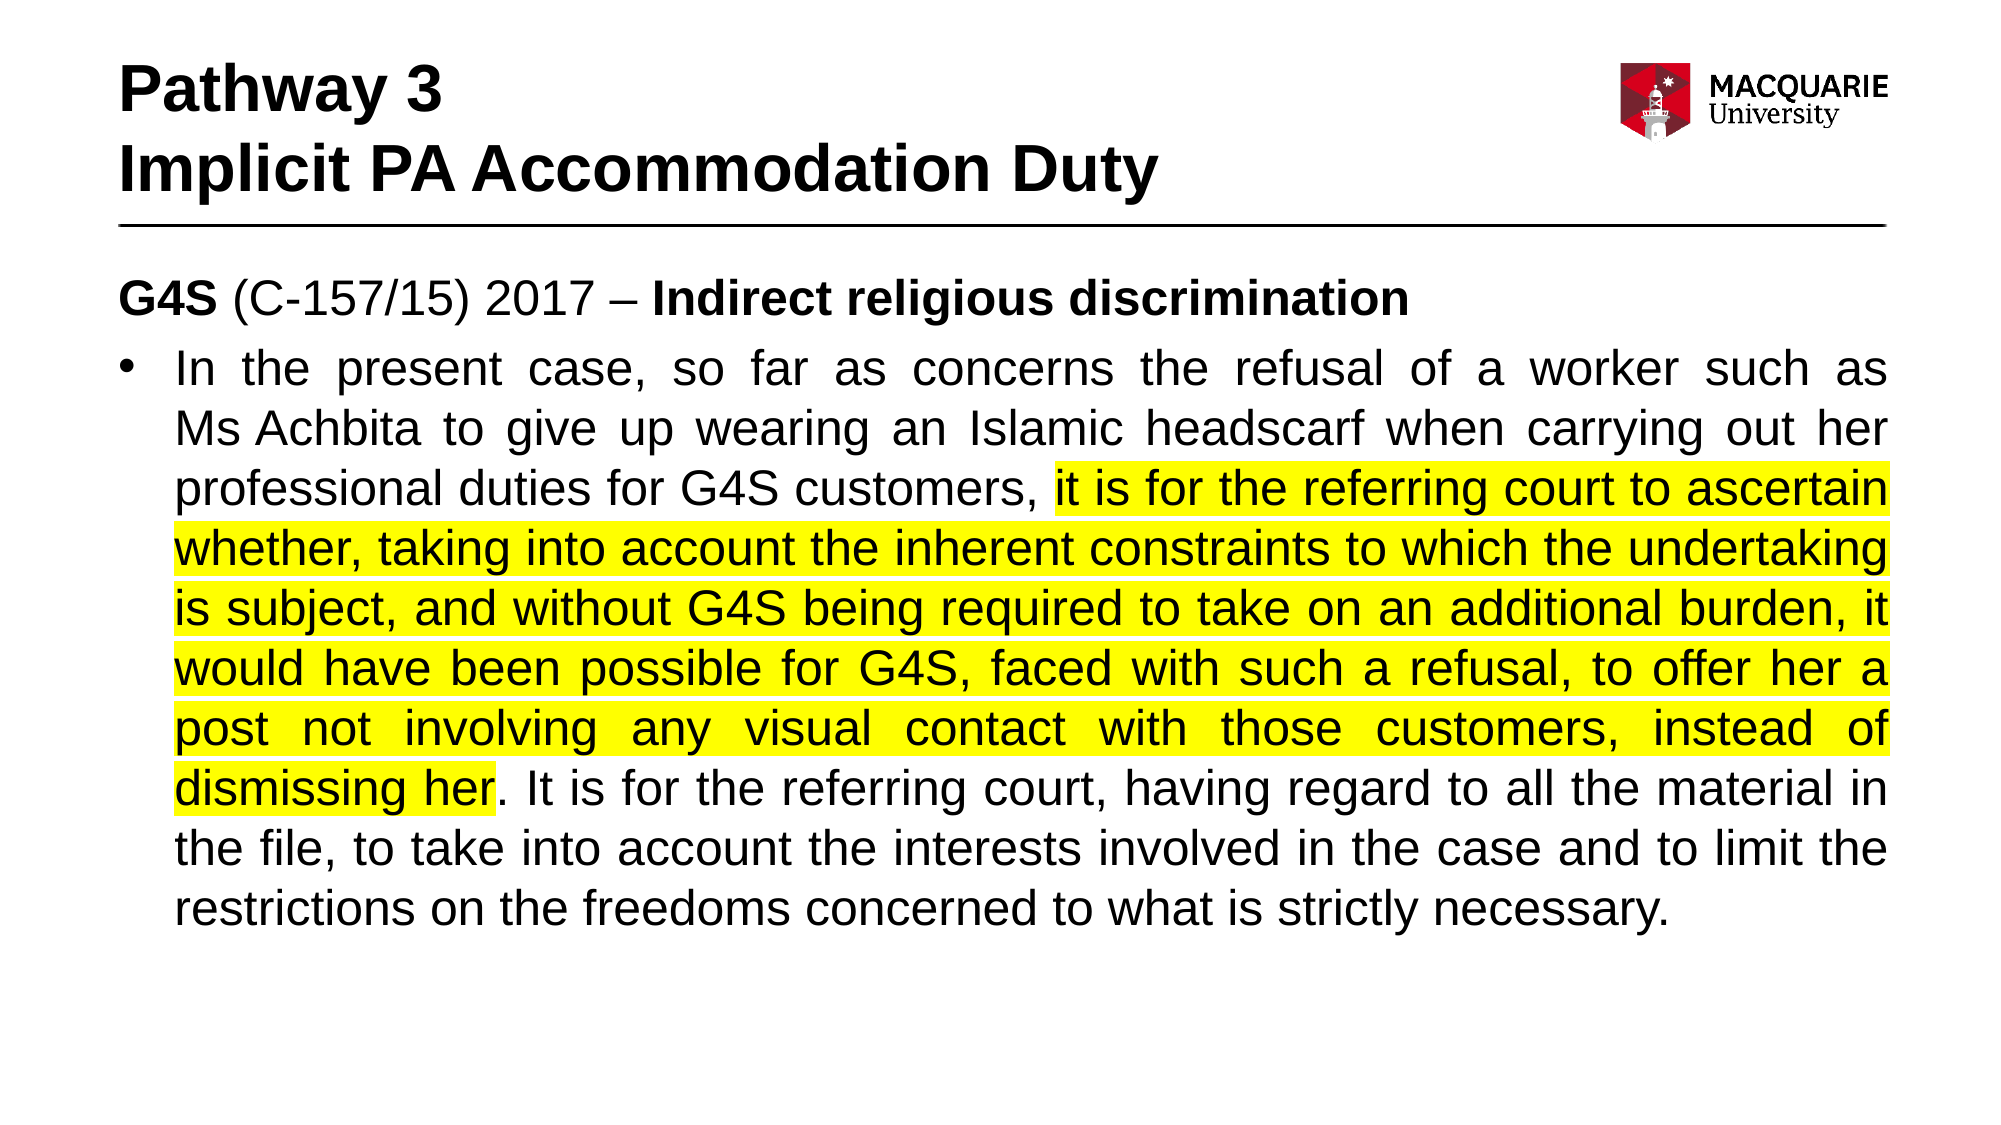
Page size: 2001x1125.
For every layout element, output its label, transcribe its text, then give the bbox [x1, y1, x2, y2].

list G4S (C‑157/15) 2017 – Indirect religious discrimination In the present case, so far as concerns the refusal of a worker such as Ms Achbita to give up wearing an Islamic headscarf when carrying out her professional duties for G4S customers, it is for the referring court to ascertain whether, taking into account the inherent constraints to which the undertaking is subject, and without G4S being required to take on an additional burden, it would have been possible for G4S, faced with such a refusal, to offer her a post not involving any visual contact with those customers, instead of dismissing her. It is for the referring court, having regard to all the material in the file, to take into account the interests involved in the case and to limit the restrictions on the freedoms concerned to what is strictly necessary. [118, 265, 1890, 1009]
picture [1586, 35, 1922, 161]
title Pathway 3 Implicit PA Accommodation Duty [118, 45, 1506, 216]
